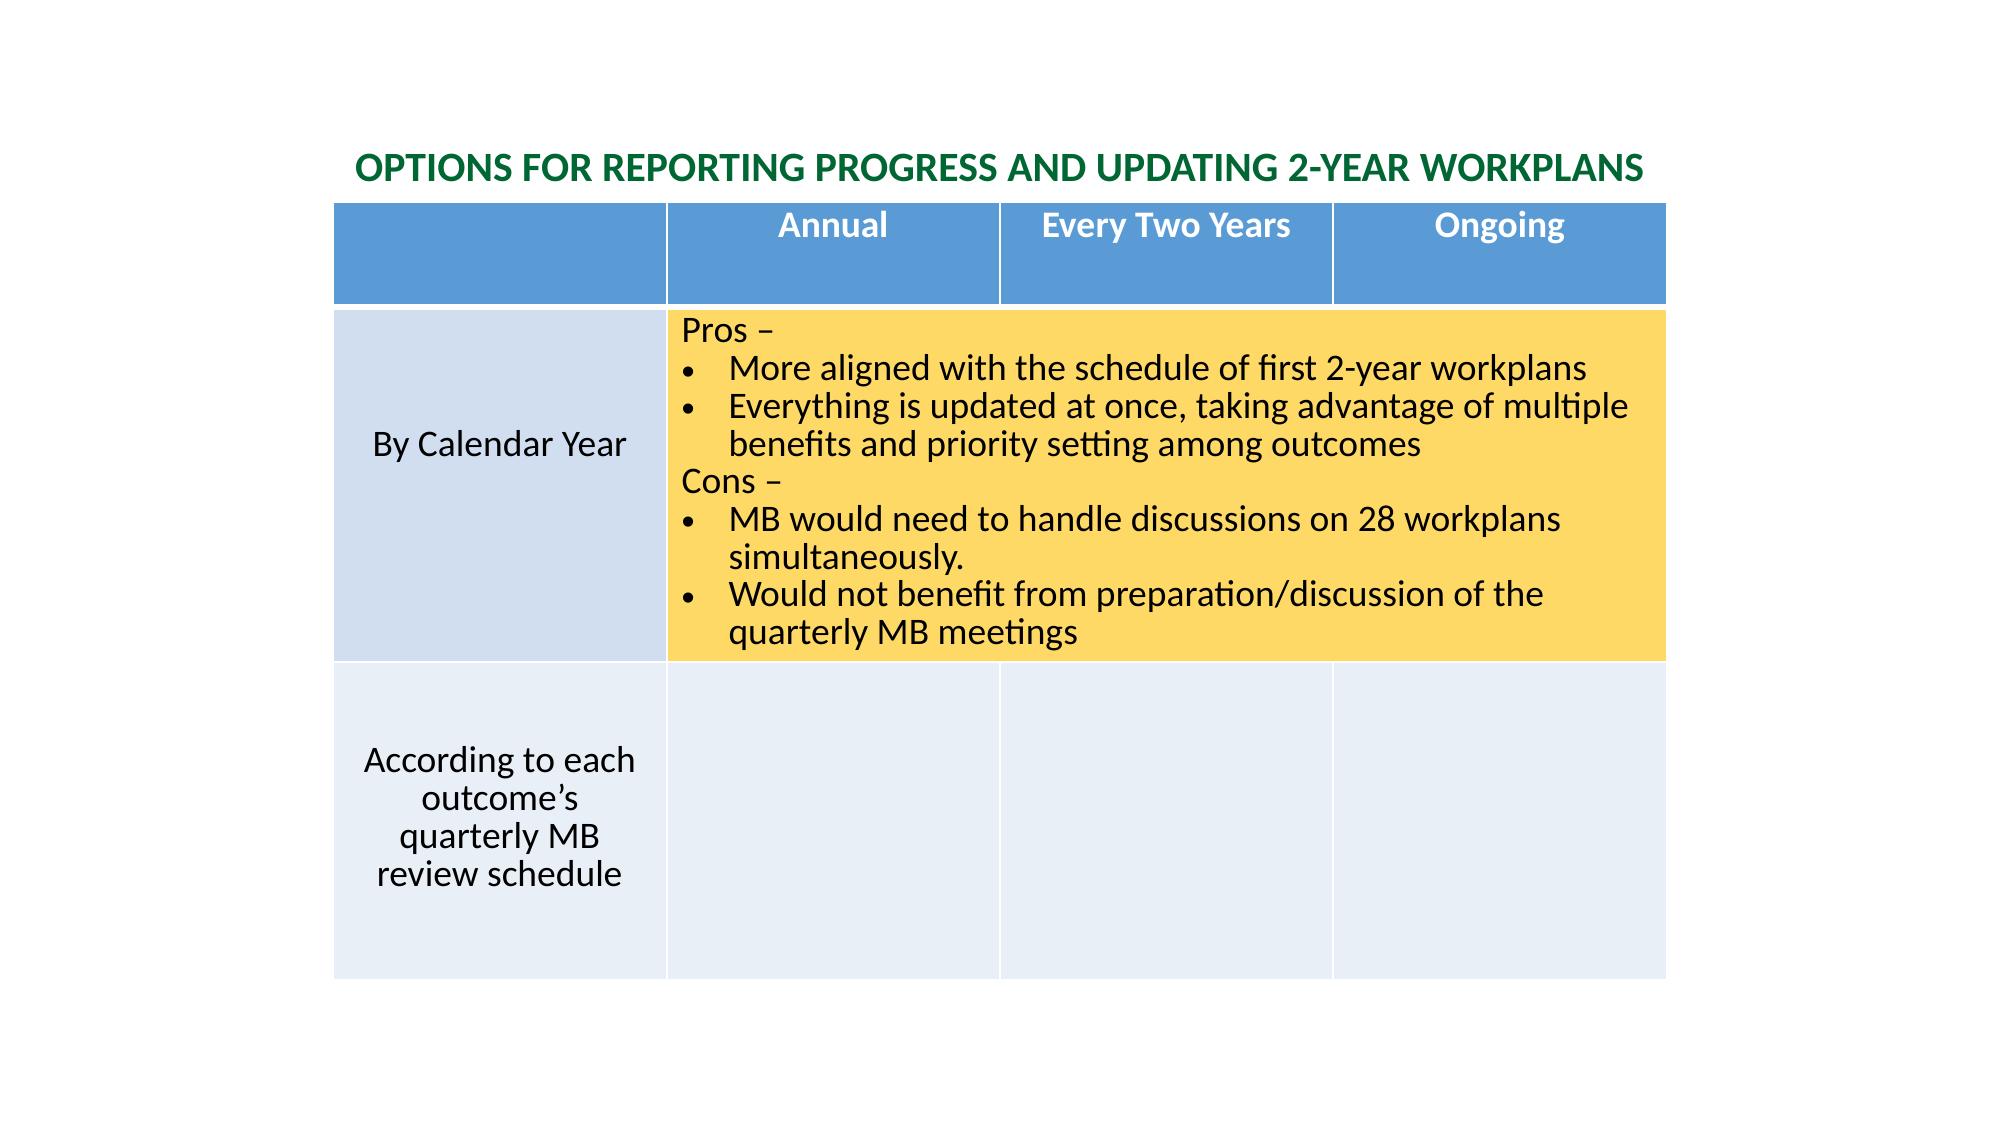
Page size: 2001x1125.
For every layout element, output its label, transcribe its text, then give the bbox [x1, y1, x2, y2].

table_header Every Two Years [1001, 203, 1332, 304]
table_cell Pros – More aligned with the schedule of first 2-year workplans Everything is updated at once, taking advantage of multiple benefits and priority setting among outcomes Cons – MB would need to handle discussions on 28 workplans simultaneously. Would not benefit from preparation/discussion of the quarterly MB meetings [668, 310, 1666, 661]
table_cell By Calendar Year [334, 310, 666, 661]
table_header [334, 203, 666, 304]
text_box OPTIONS FOR REPORTING PROGRESS AND UPDATING 2-YEAR WORKPLANS [333, 131, 1667, 197]
table_header Annual [668, 203, 999, 304]
table_header Ongoing [1334, 203, 1666, 304]
table_cell [668, 663, 999, 979]
table_cell According to each outcome’s quarterly MB review schedule [334, 663, 666, 979]
table_cell [1001, 663, 1332, 979]
table_cell [1334, 663, 1666, 979]
